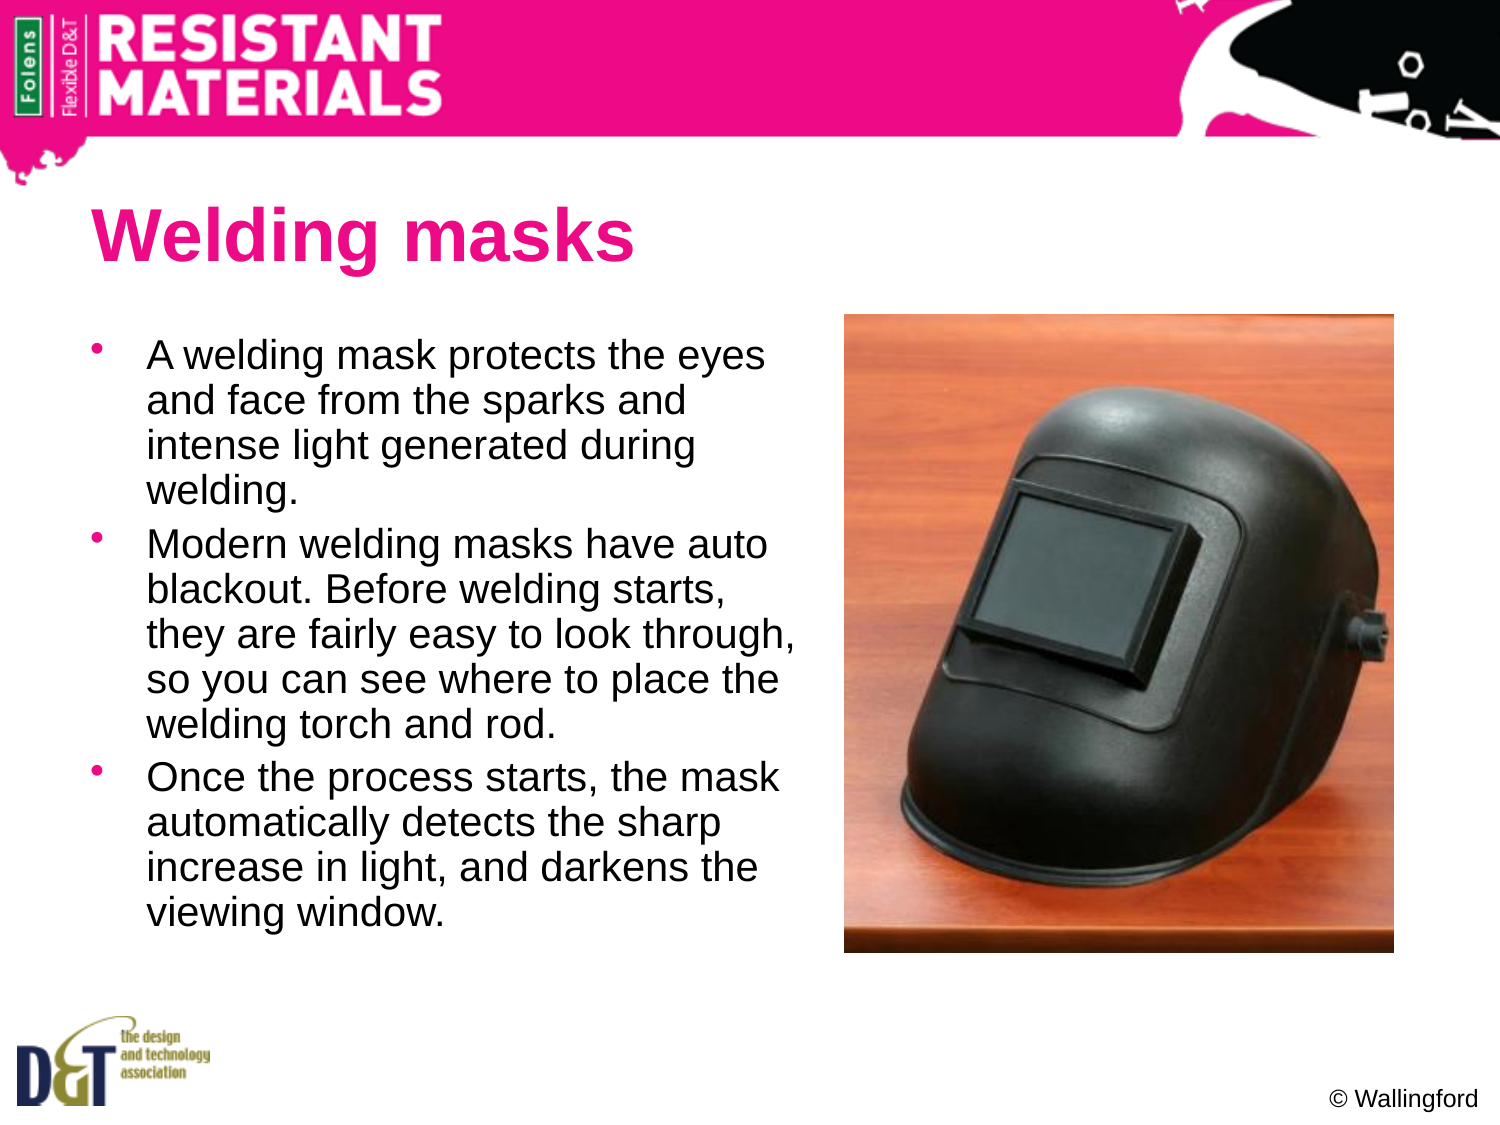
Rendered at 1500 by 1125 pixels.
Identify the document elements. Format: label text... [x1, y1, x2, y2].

text_box © Wallingford [1257, 1074, 1495, 1125]
title Welding masks [76, 160, 1427, 301]
list A welding mask protects the eyes and face from the sparks and intense light generated during welding. Modern welding masks have auto blackout. Before welding starts, they are fairly easy to look through, so you can see where to place the welding torch and rod. Once the process starts, the mask automatically detects the sharp increase in light, and darkens the viewing window. [75, 326, 821, 1005]
picture [0, 0, 1500, 1125]
